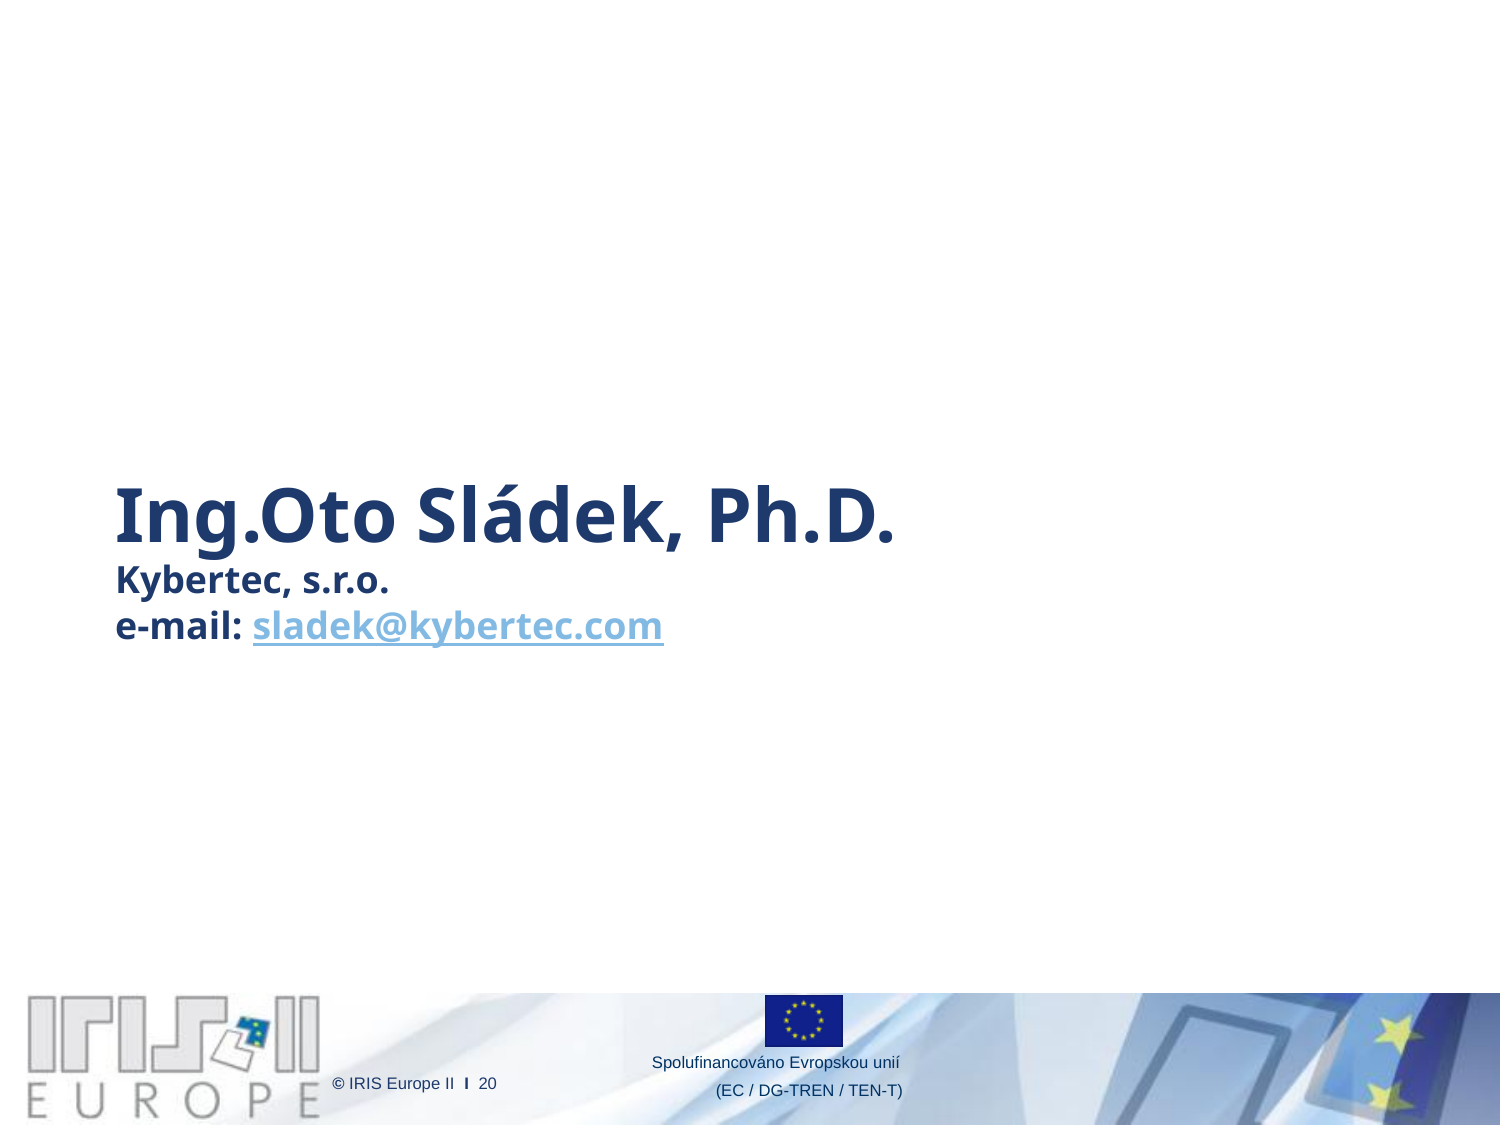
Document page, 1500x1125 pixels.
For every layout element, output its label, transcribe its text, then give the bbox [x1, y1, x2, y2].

picture [0, 993, 1500, 1125]
title Ing.Oto Sládek, Ph.D. Kybertec, s.r.o. e-mail: sladek@kybertec.com [100, 314, 1400, 811]
